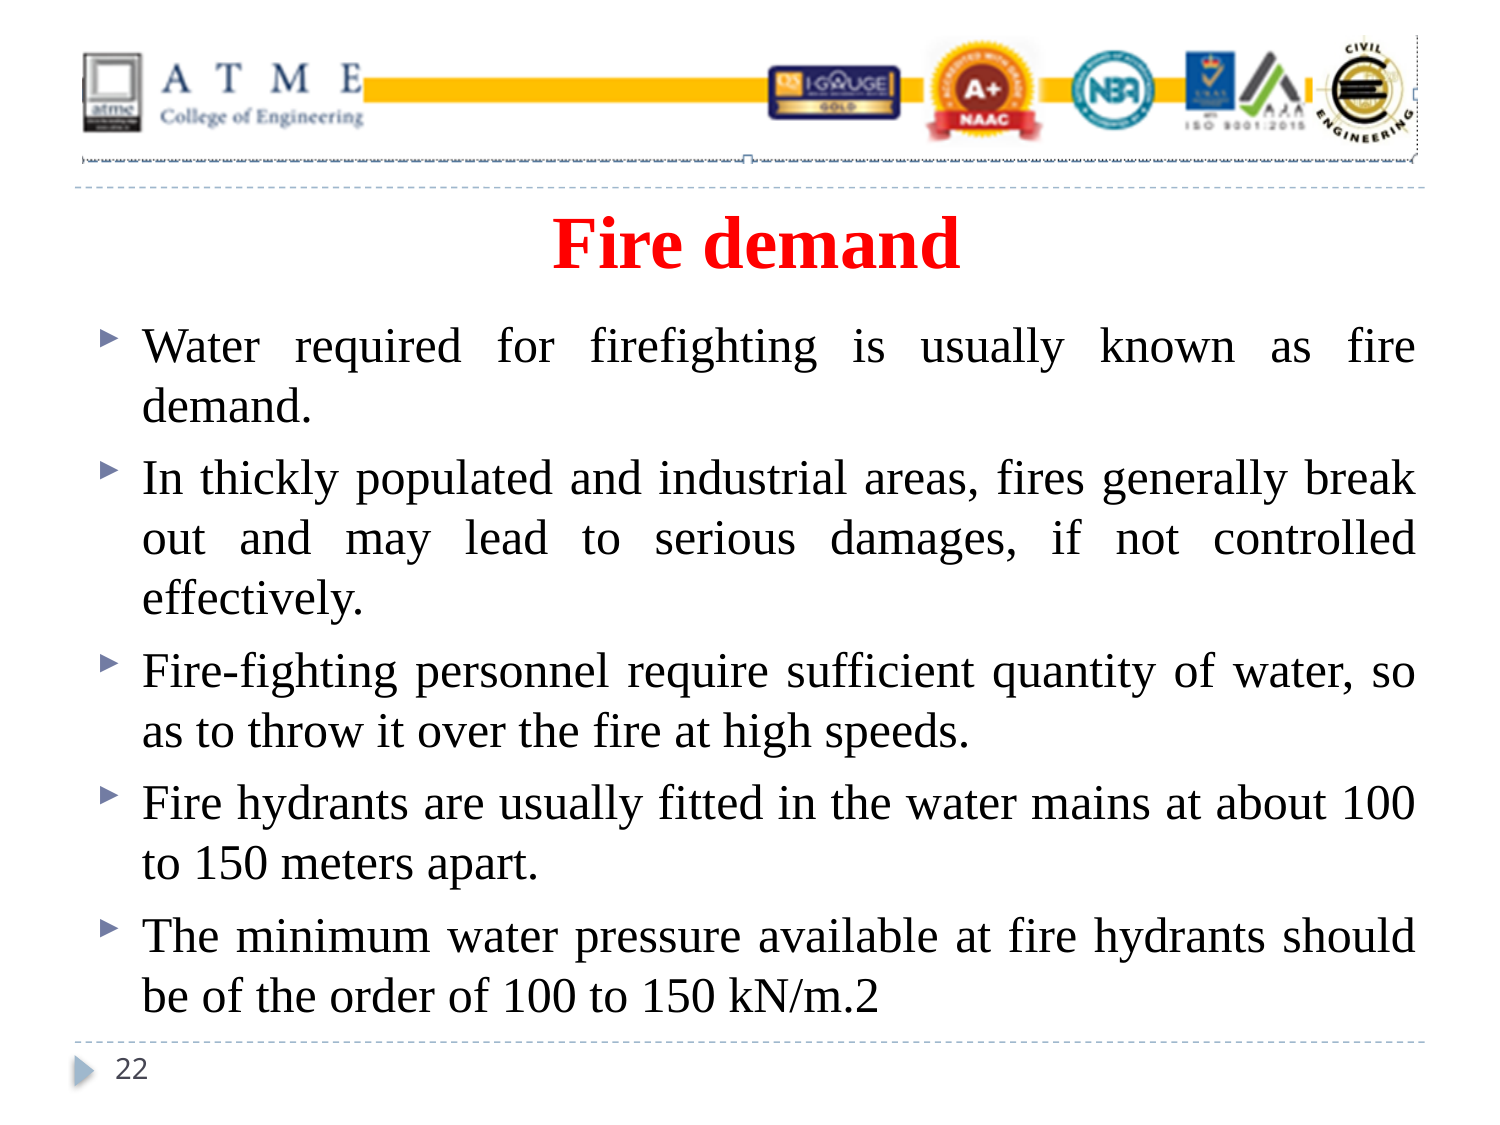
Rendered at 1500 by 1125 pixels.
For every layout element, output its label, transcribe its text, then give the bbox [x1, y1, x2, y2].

title Fire demand [82, 128, 1432, 292]
picture [82, 35, 1418, 128]
list Water required for firefighting is usually known as fire demand. In thickly populated and industrial areas, fires generally break out and may lead to serious damages, if not controlled effectively. Fire-fighting personnel require sufficient quantity of water, so as to throw it over the fire at high speeds. Fire hydrants are usually fitted in the water mains at about 100 to 150 meters apart. The minimum water pressure available at fire hydrants should be of the order of 100 to 150 kN/m.2 [82, 304, 1432, 1125]
